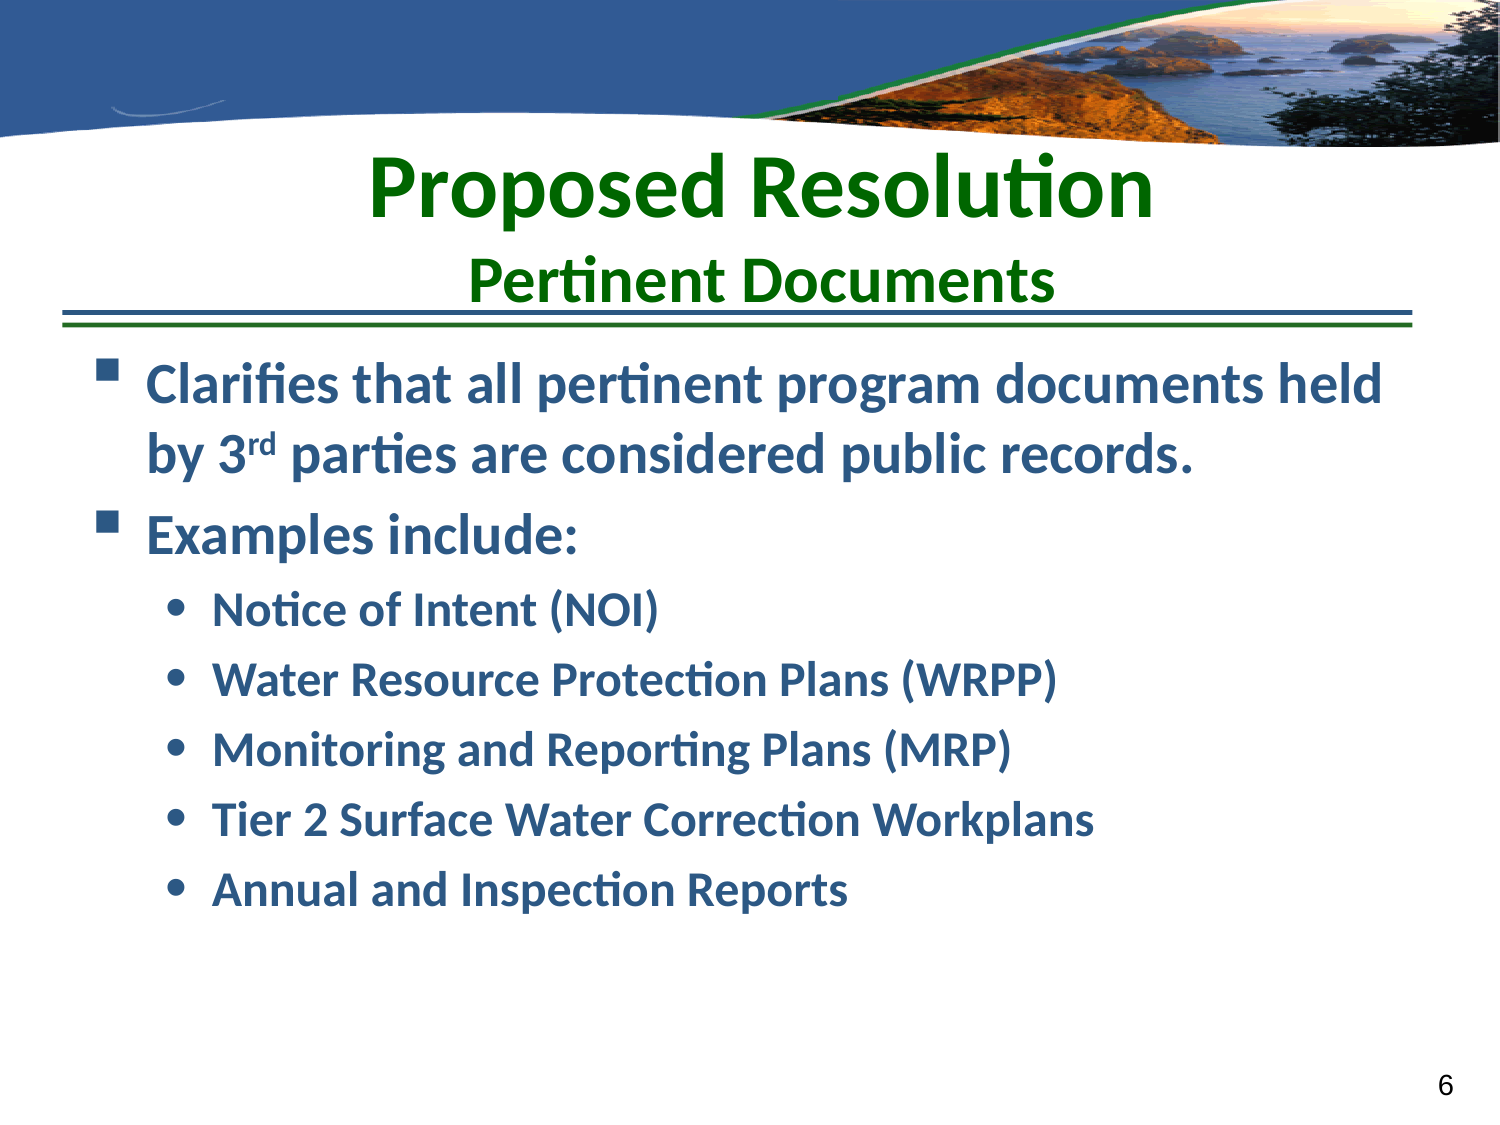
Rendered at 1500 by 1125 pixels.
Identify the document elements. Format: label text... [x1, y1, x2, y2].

text_box 6 [1423, 1058, 1486, 1125]
list Clarifies that all pertinent program documents held by 3rd parties are considered public records. Examples include: Notice of Intent (NOI) Water Resource Protection Plans (WRPP) Monitoring and Reporting Plans (MRP) Tier 2 Surface Water Correction Workplans Annual and Inspection Reports [75, 337, 1450, 1013]
title Proposed Resolution Pertinent Documents [87, 162, 1438, 279]
picture [0, 0, 1500, 147]
